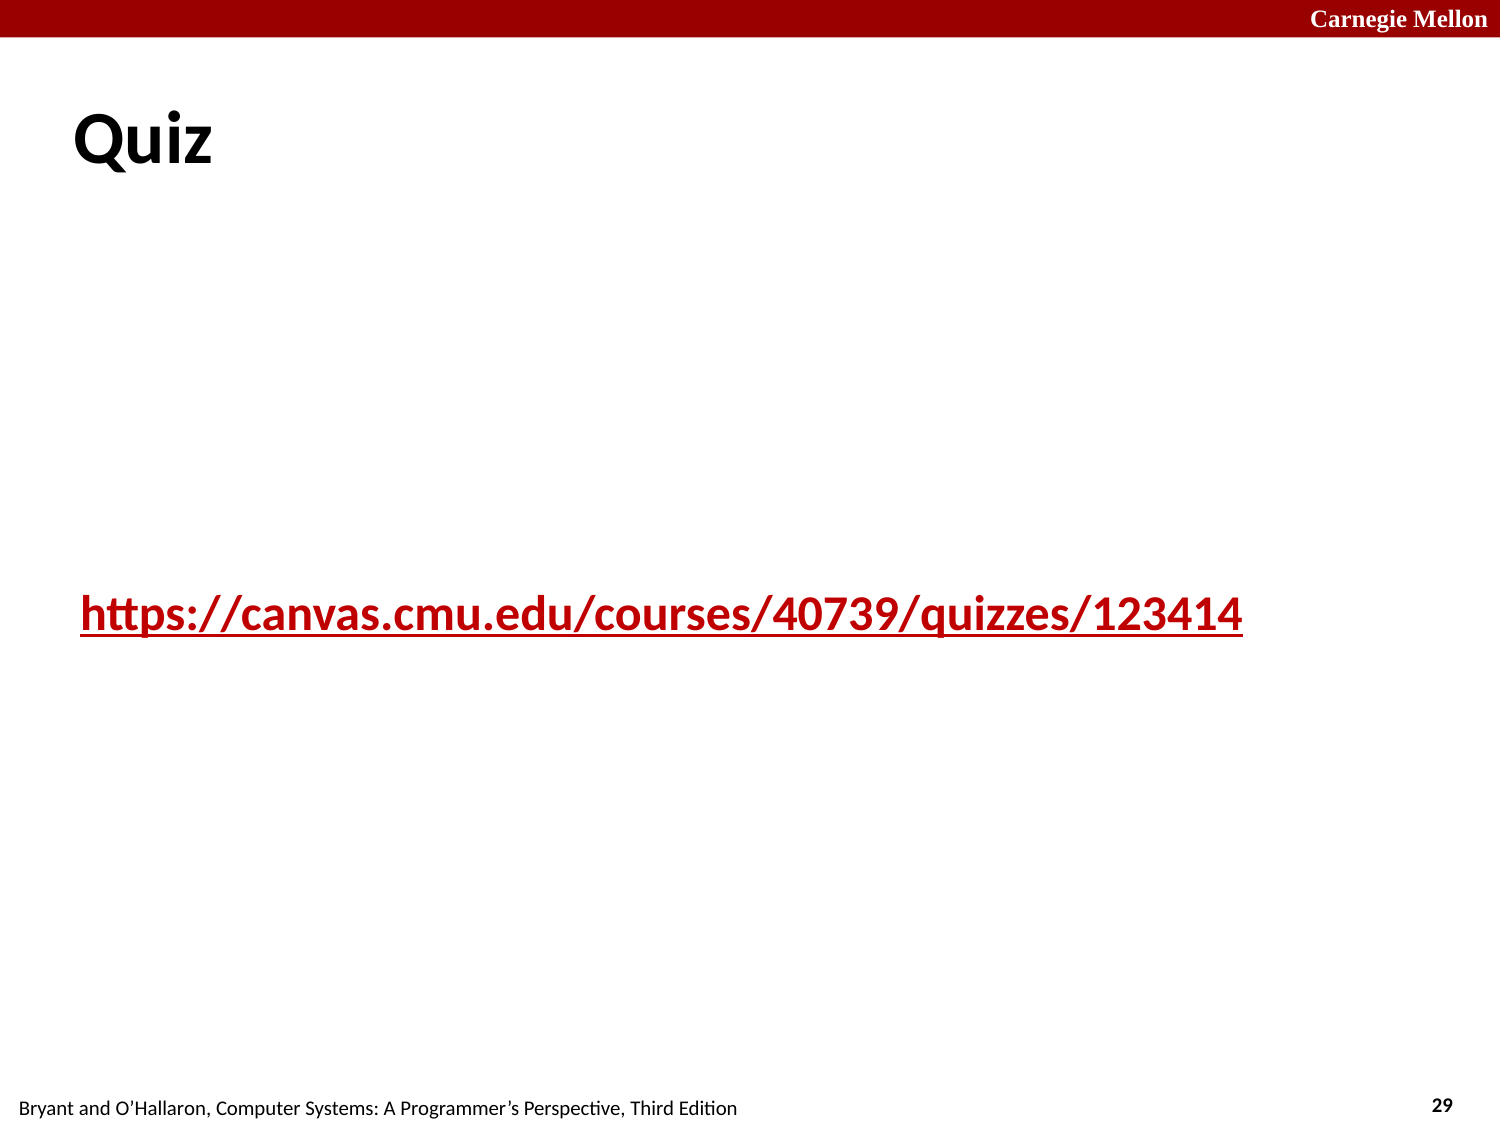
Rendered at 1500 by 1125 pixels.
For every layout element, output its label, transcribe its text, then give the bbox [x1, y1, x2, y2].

list https://canvas.cmu.edu/courses/40739/quizzes/123414 [64, 223, 1361, 1040]
title Quiz [58, 71, 1305, 197]
